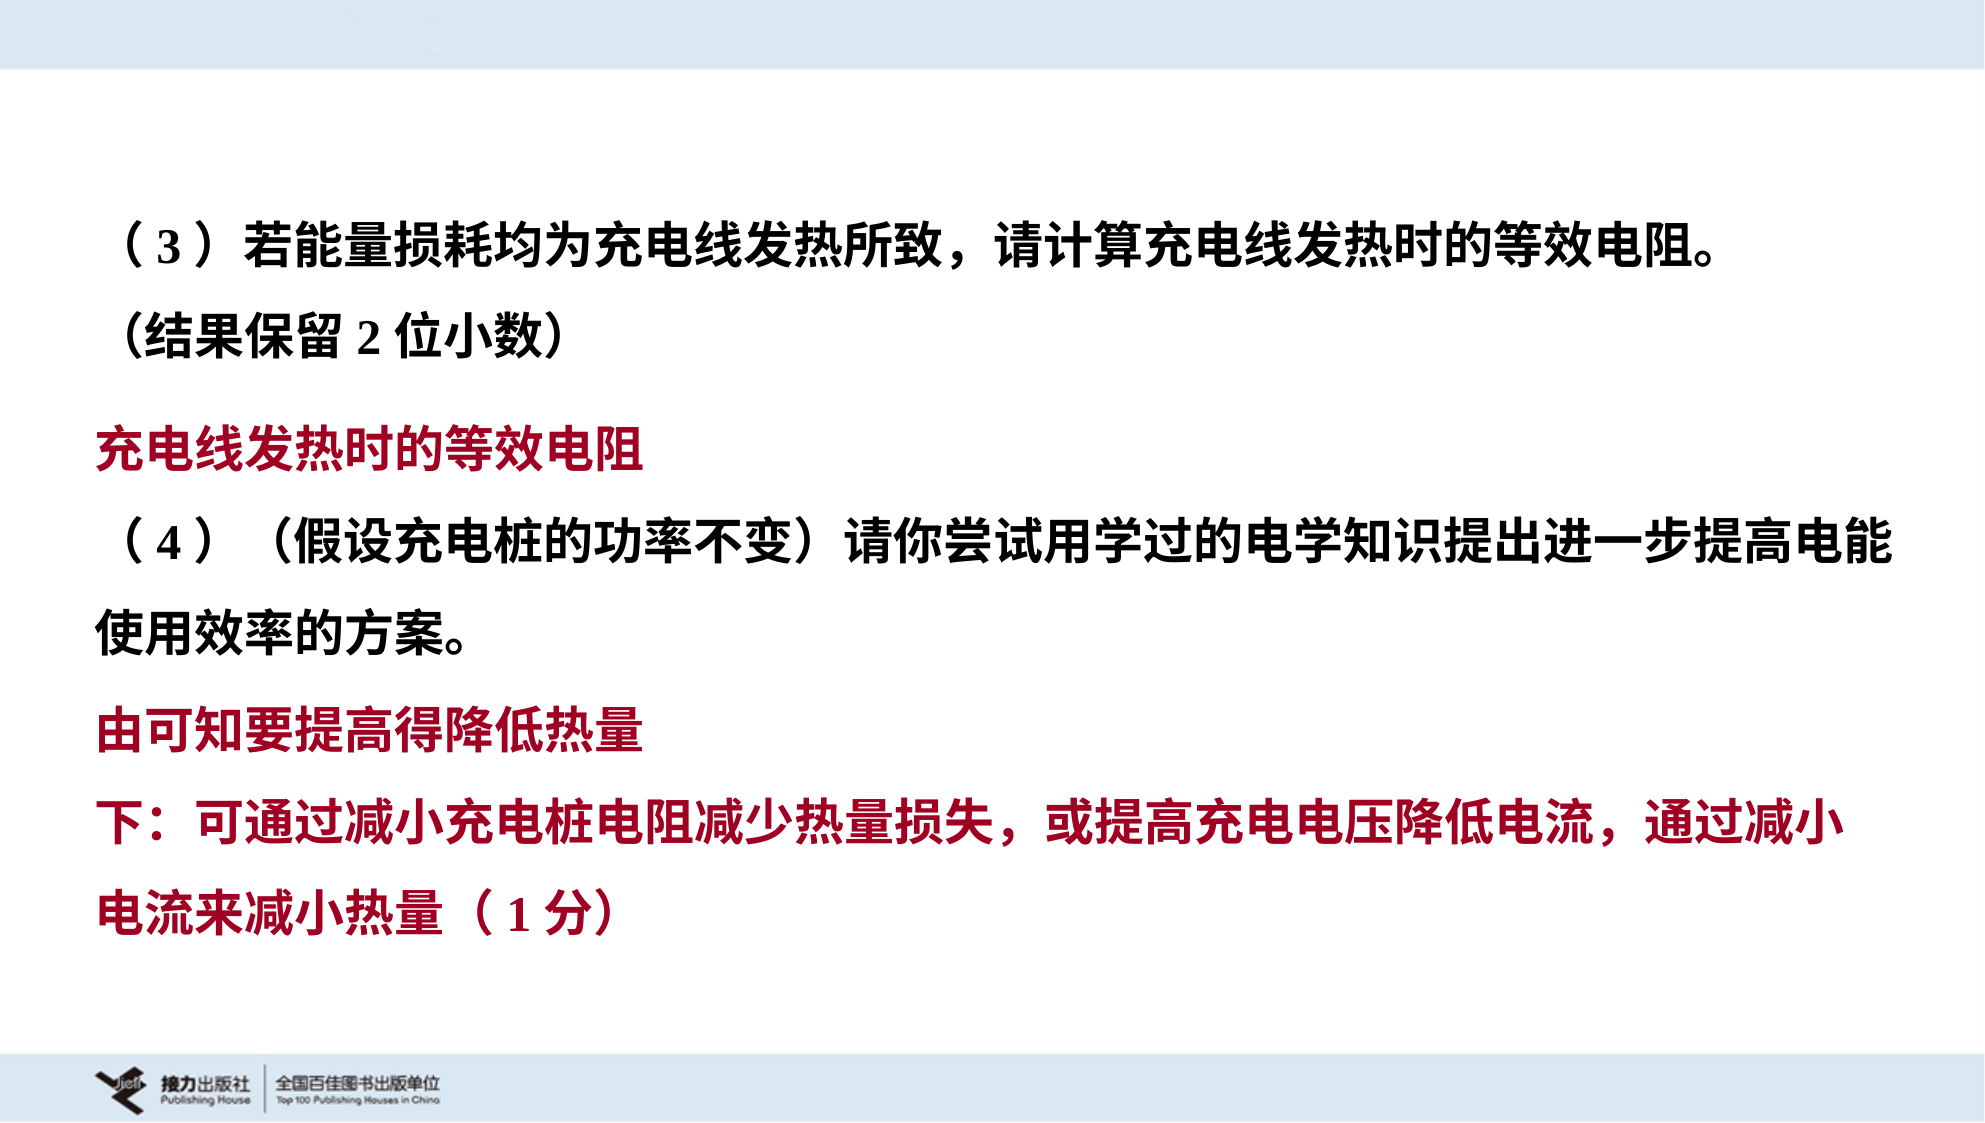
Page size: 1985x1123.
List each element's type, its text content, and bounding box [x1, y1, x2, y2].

text_box （3）若能量损耗均为充电线发热所致，请计算充电线发热时的等效电阻。 （结果保留2位小数） [94, 181, 1892, 365]
text_box （4）（假设充电桩的功率不变）请你尝试用学过的电学知识提出进一步提高电能 使用效率的方案。 [94, 477, 1892, 662]
picture [0, 0, 1985, 1122]
